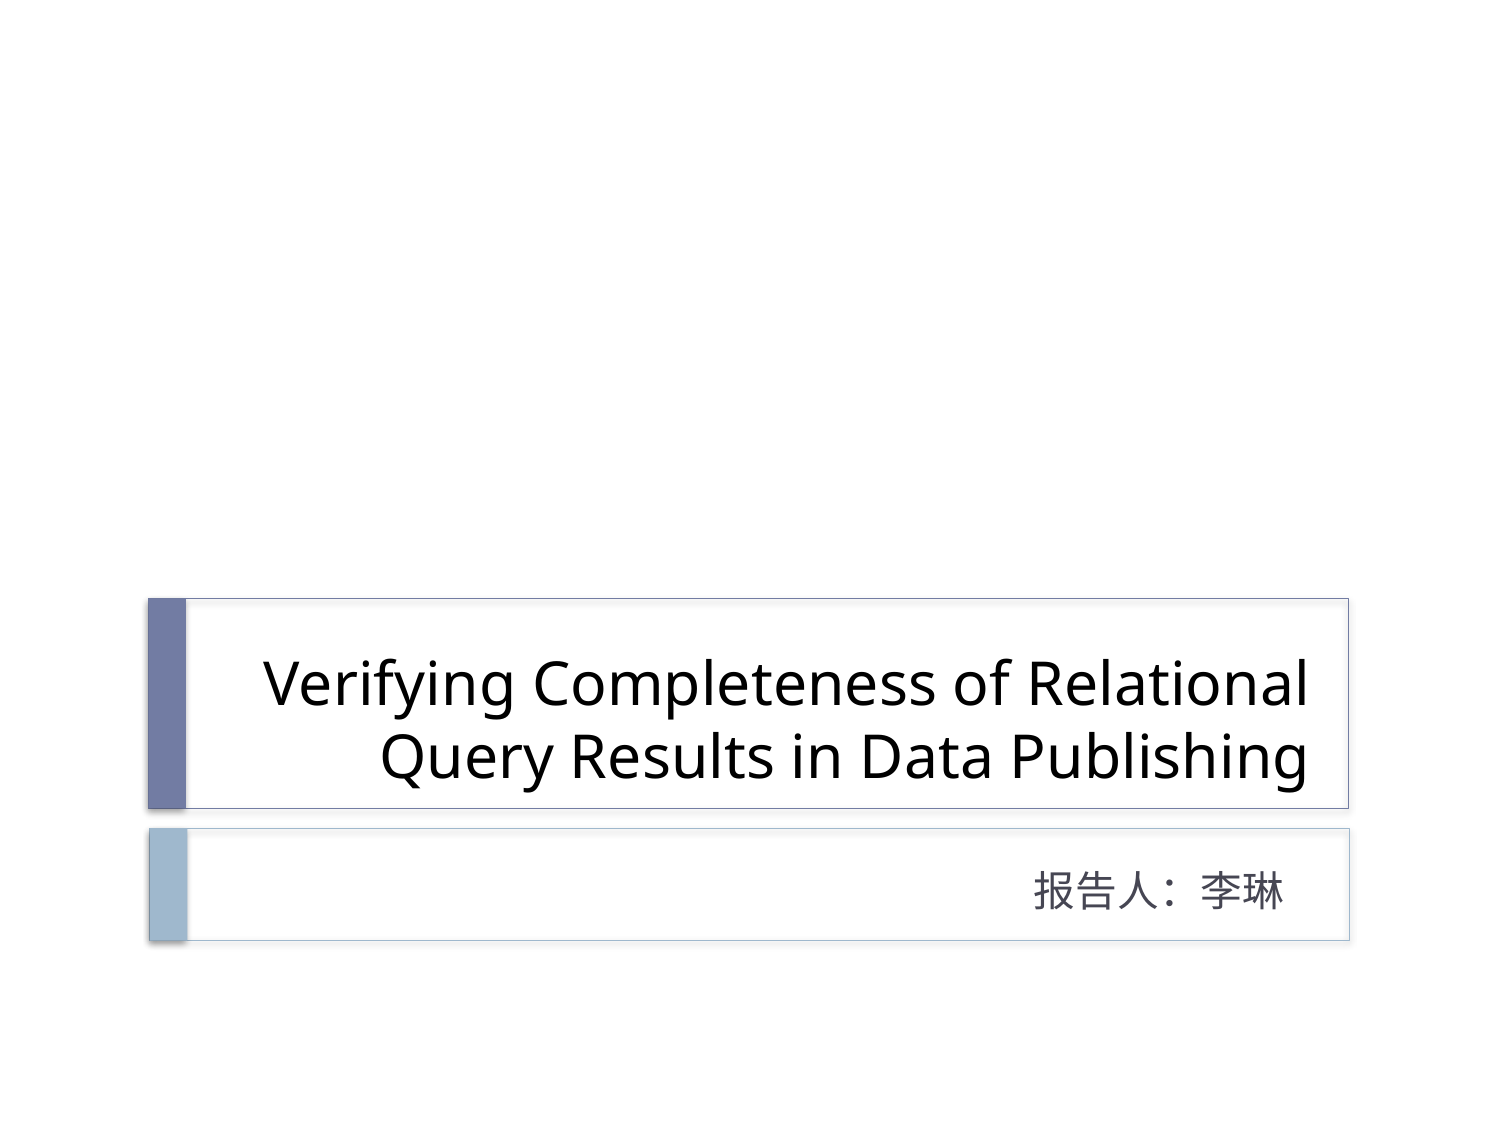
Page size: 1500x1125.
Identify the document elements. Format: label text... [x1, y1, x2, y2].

title Verifying Completeness of Relational Query Results in Data Publishing [200, 637, 1325, 800]
subtitle 报告人：李琳 [123, 857, 1299, 996]
